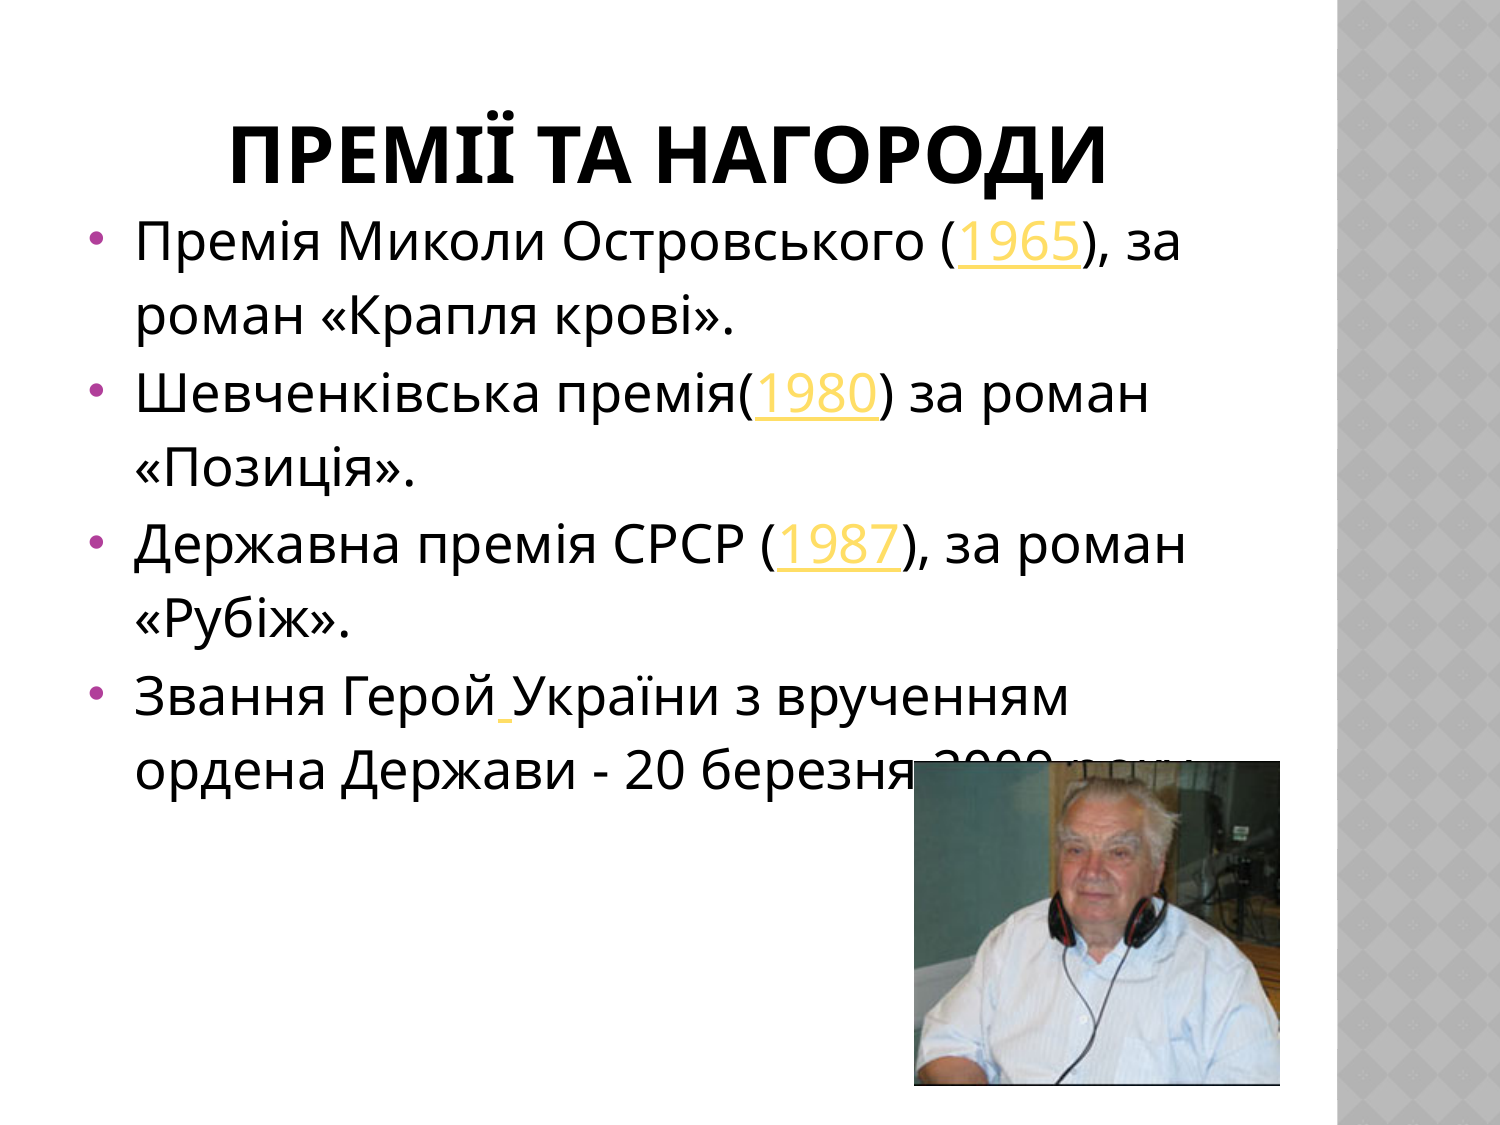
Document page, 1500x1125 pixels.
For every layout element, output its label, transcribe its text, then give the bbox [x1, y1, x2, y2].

picture [913, 761, 1281, 1086]
list Премія Миколи Островського (1965), за роман «Крапля крові». Шевченківська премія(1980) за роман «Позиція». Державна премія СРСР (1987), за роман «Рубіж». Звання Герой України з врученням ордена Держави - 20 березня 2009 року. [75, 199, 1263, 1059]
title Премії та нагороди [75, 52, 1263, 199]
